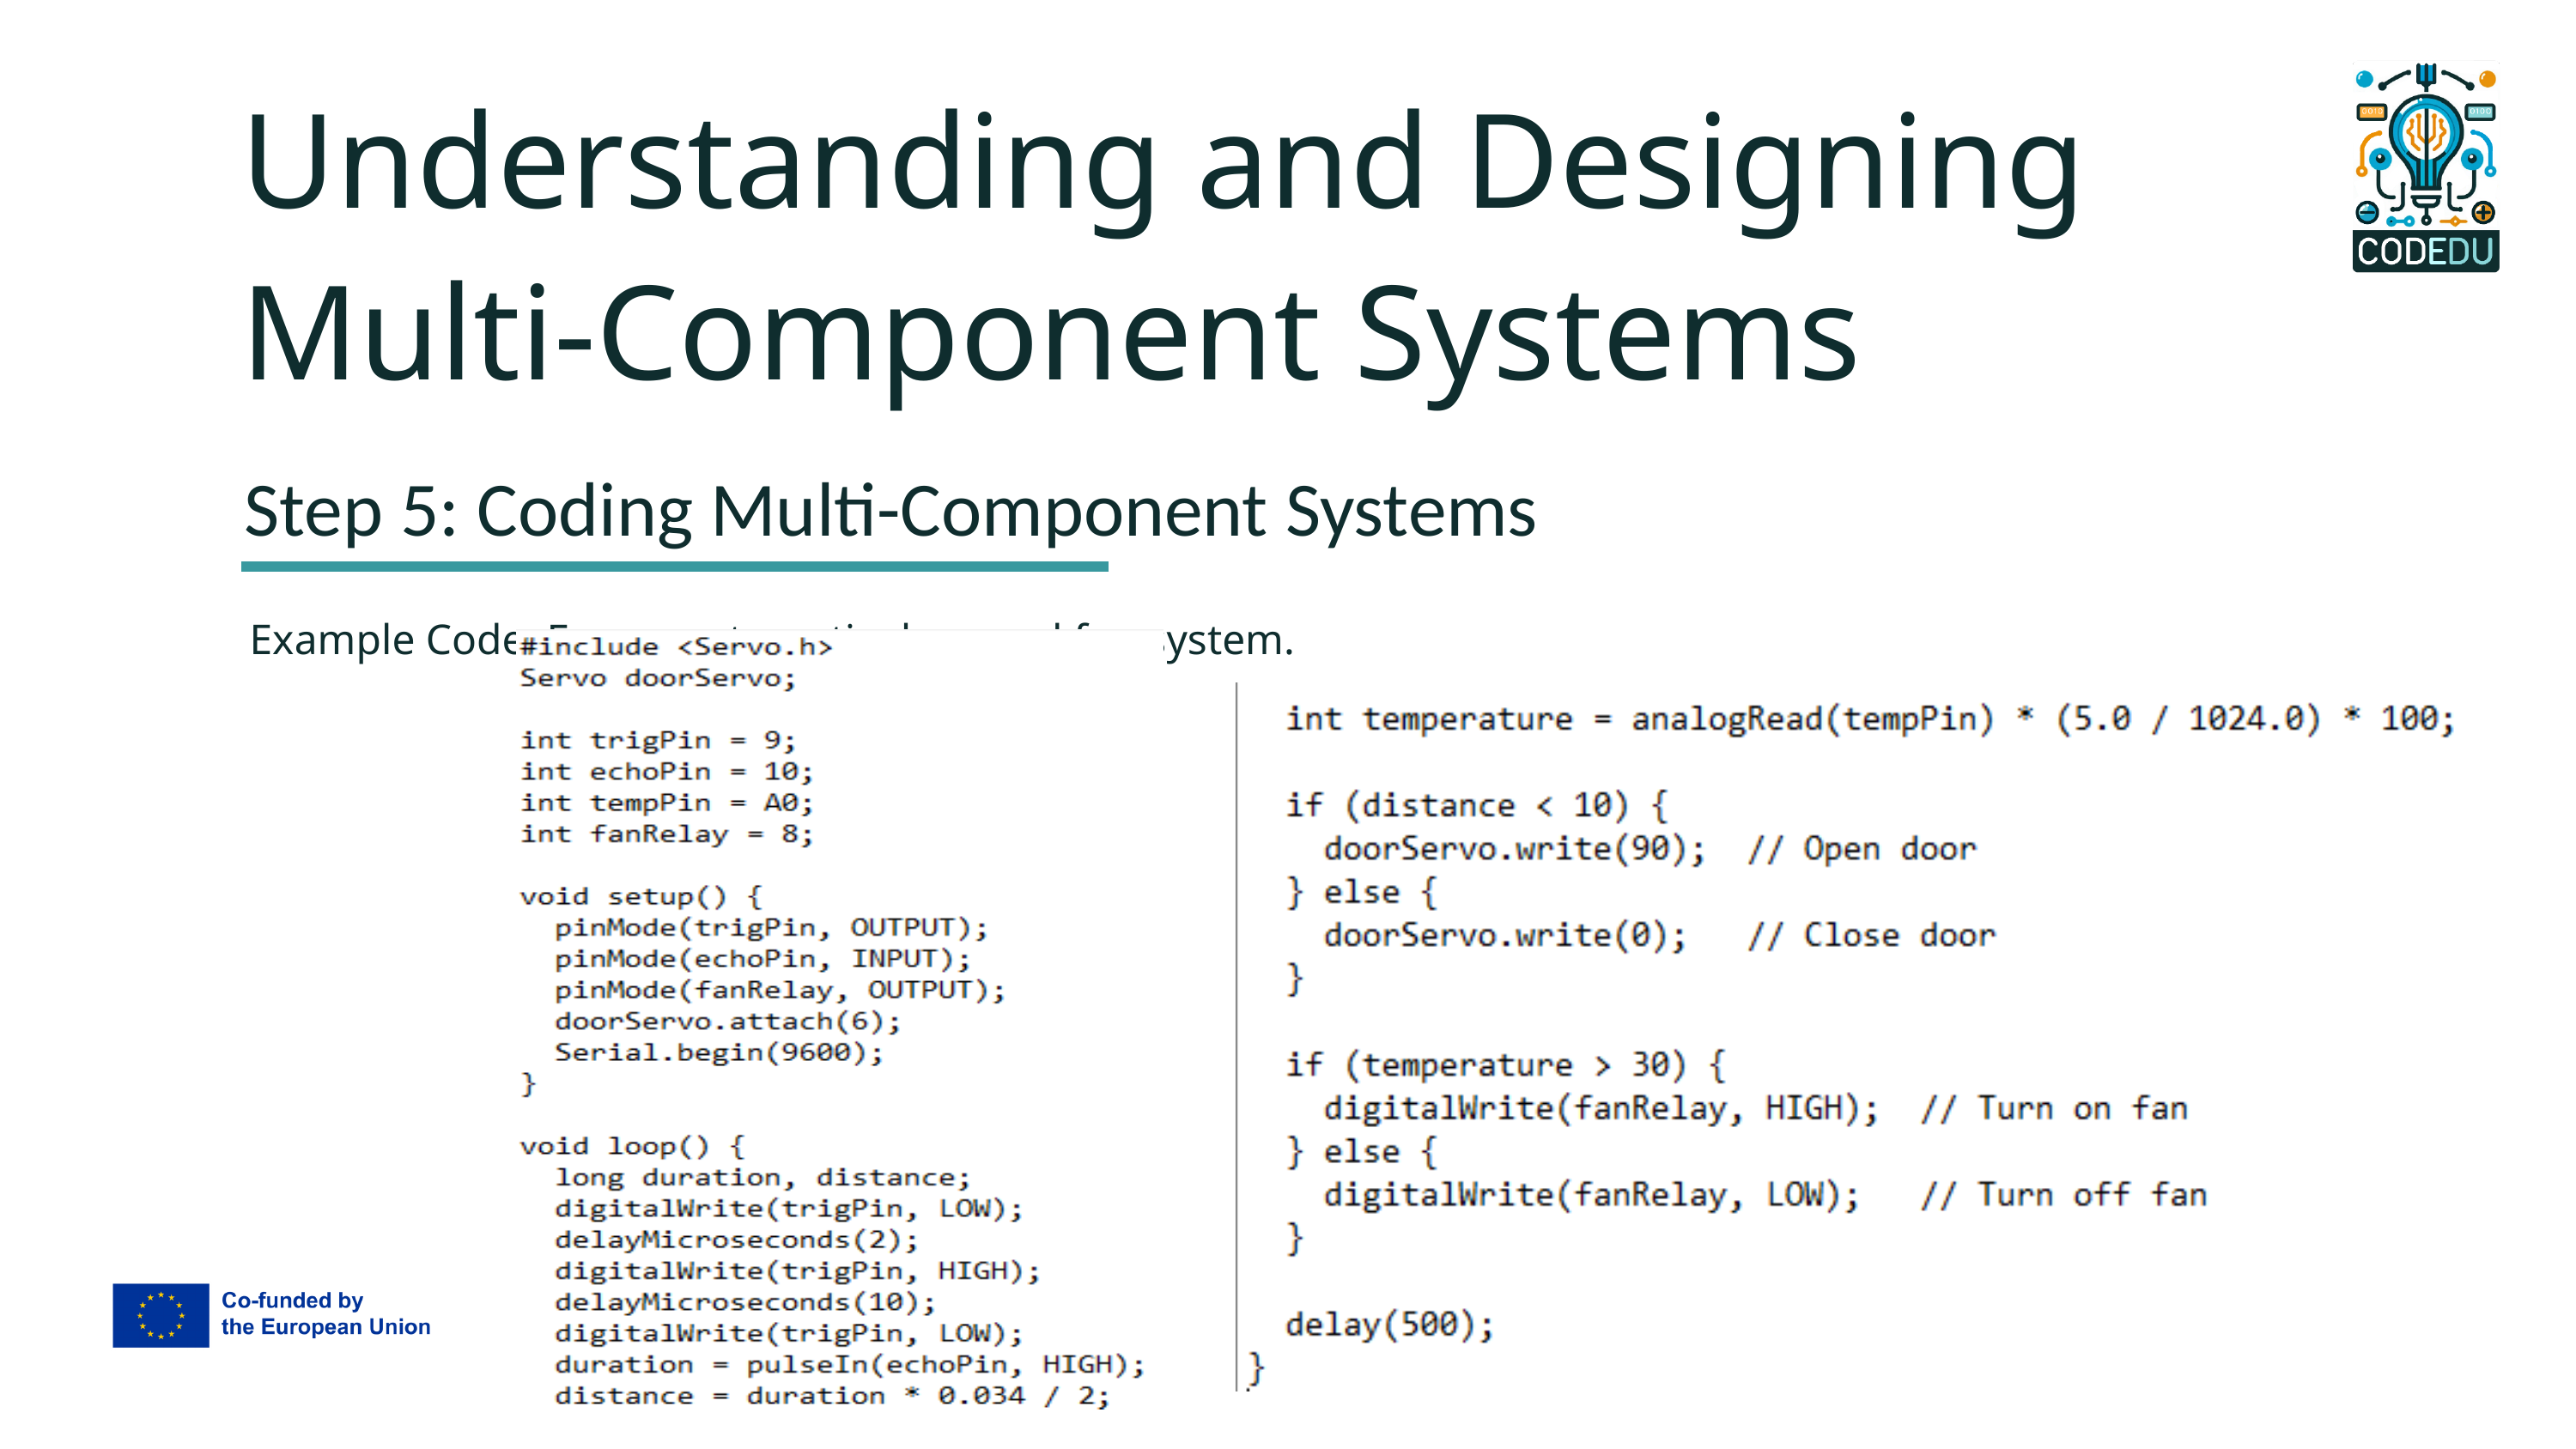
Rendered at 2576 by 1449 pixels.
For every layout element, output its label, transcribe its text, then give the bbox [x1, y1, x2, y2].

text_box Example Code: For an automatic door and fan system. [249, 591, 2394, 664]
picture [1236, 682, 2512, 1391]
text_box Understanding and Designing Multi-Component Systems [240, 61, 2226, 407]
text_box Step 5: Coding Multi-Component Systems [244, 421, 2399, 552]
picture [515, 628, 1164, 1410]
text_box [107, 1278, 443, 1353]
picture [2221, 0, 2576, 395]
